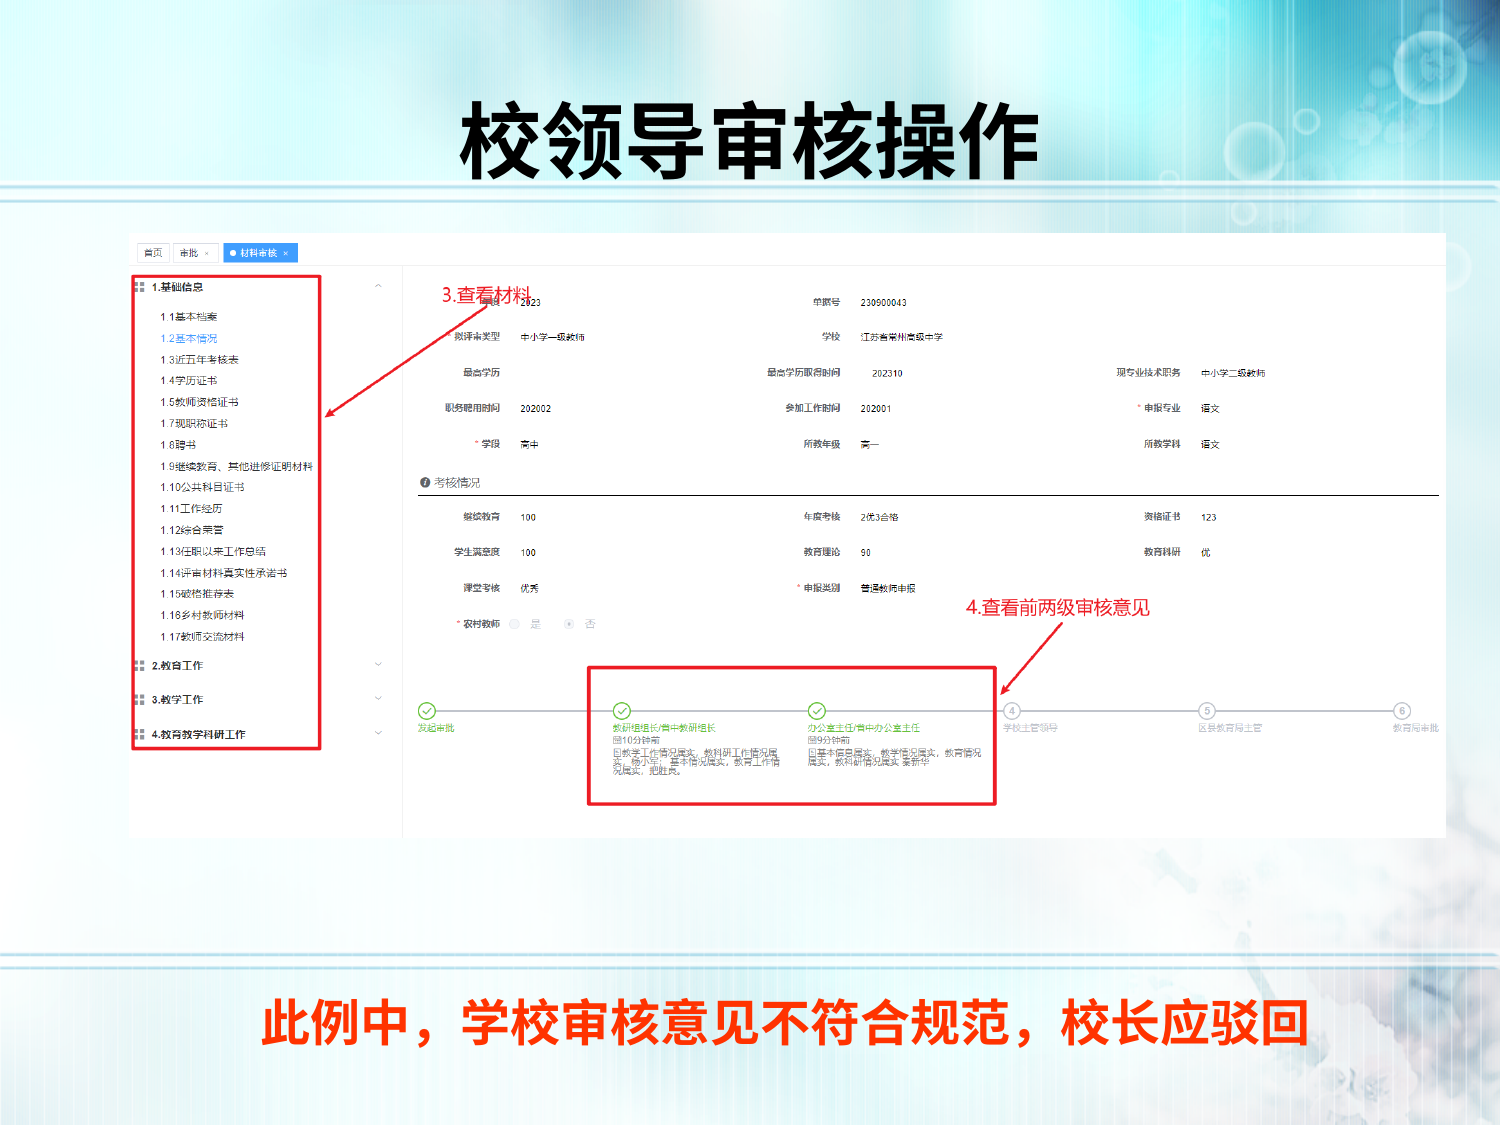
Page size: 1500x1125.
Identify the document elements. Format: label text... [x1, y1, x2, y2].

picture [0, 0, 1500, 1125]
title 校领导审核操作 [75, 45, 1425, 233]
text_box 此例中，学校审核意见不符合规范，校长应驳回 [246, 983, 1329, 1059]
